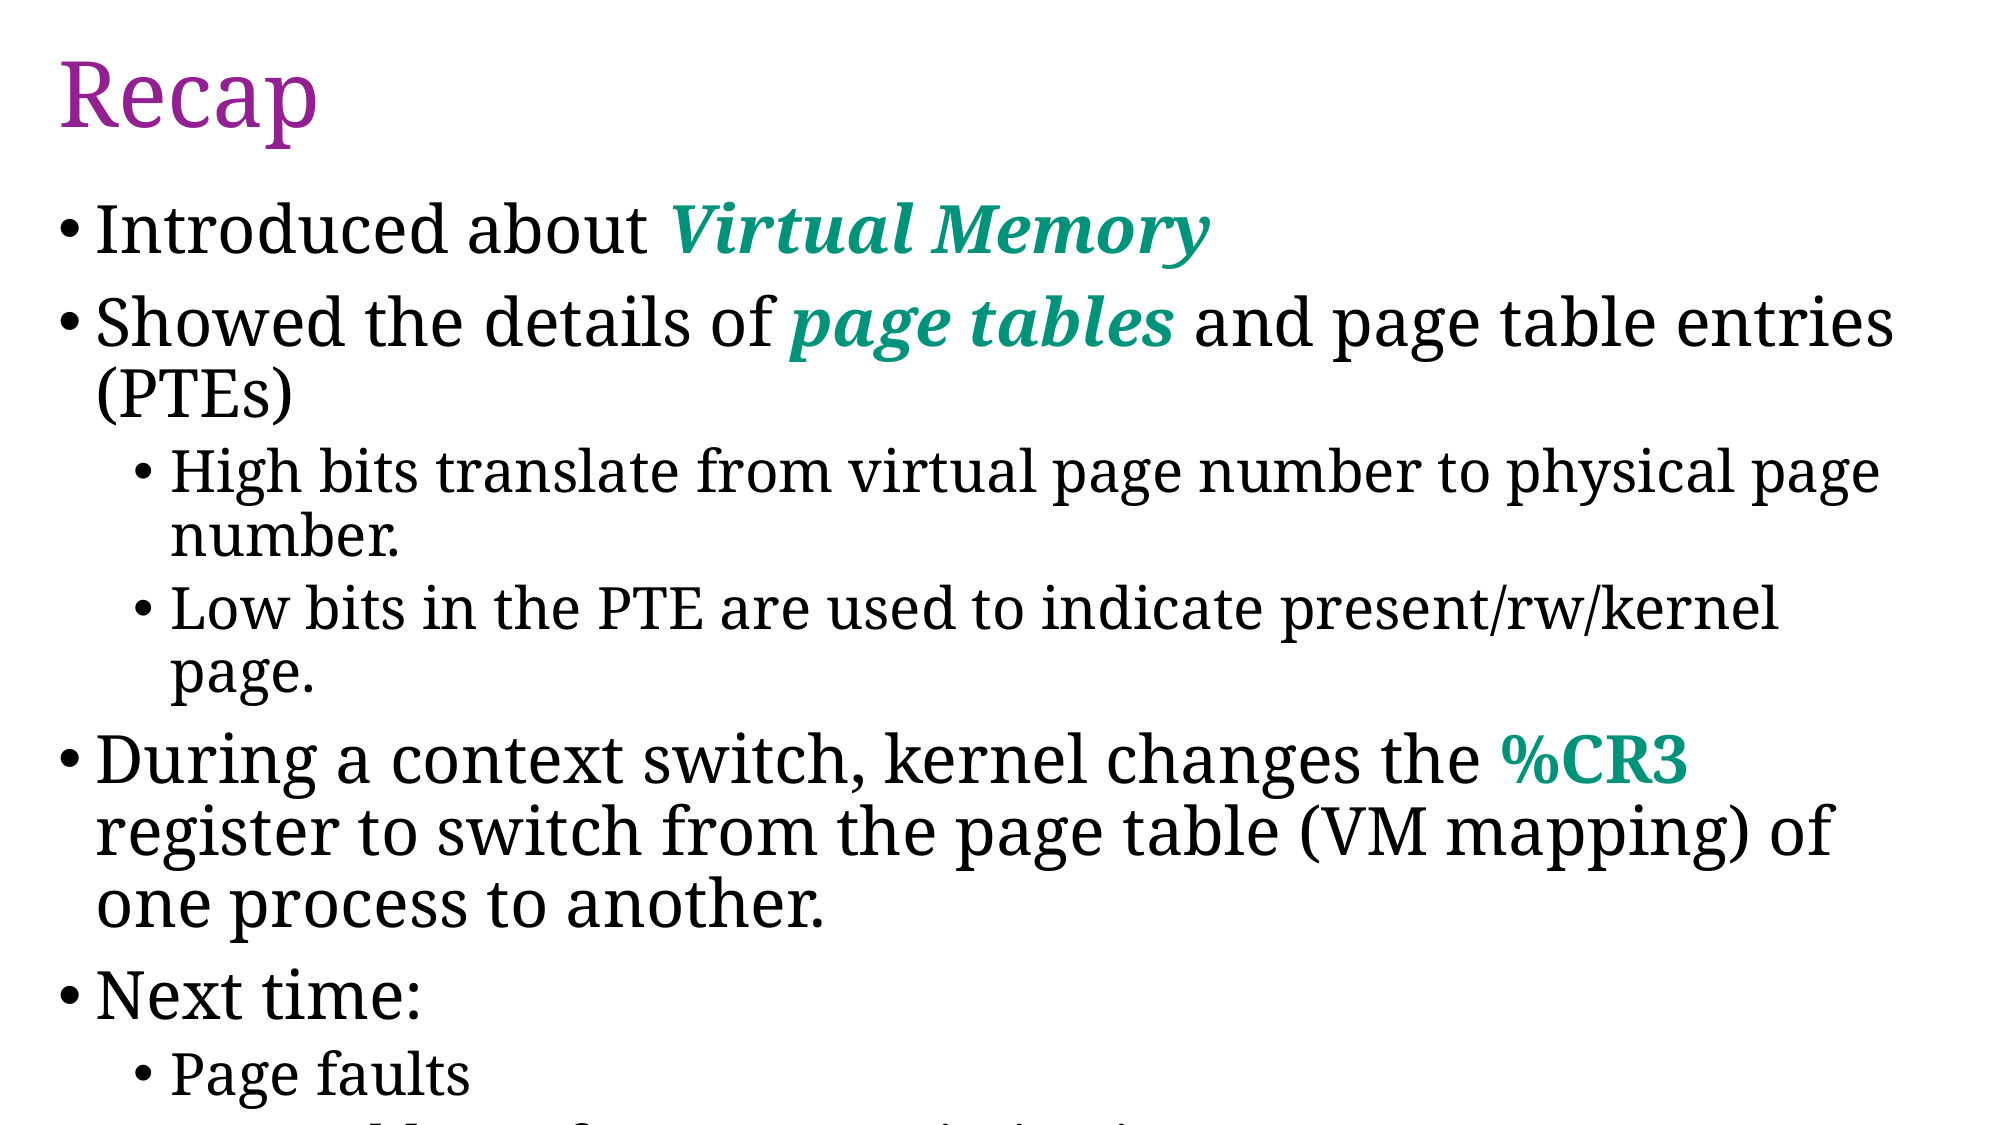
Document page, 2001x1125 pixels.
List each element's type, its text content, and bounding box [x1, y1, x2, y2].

list Introduced about Virtual Memory Showed the details of page tables and page table entries (PTEs) High bits translate from virtual page number to physical page number. Low bits in the PTE are used to indicate present/rw/kernel page. During a context switch, kernel changes the %CR3 register to switch from the page table (VM mapping) of one process to another. Next time: Page faults Page table performance optimizations [43, 188, 1953, 1106]
title Recap [43, 25, 1953, 171]
